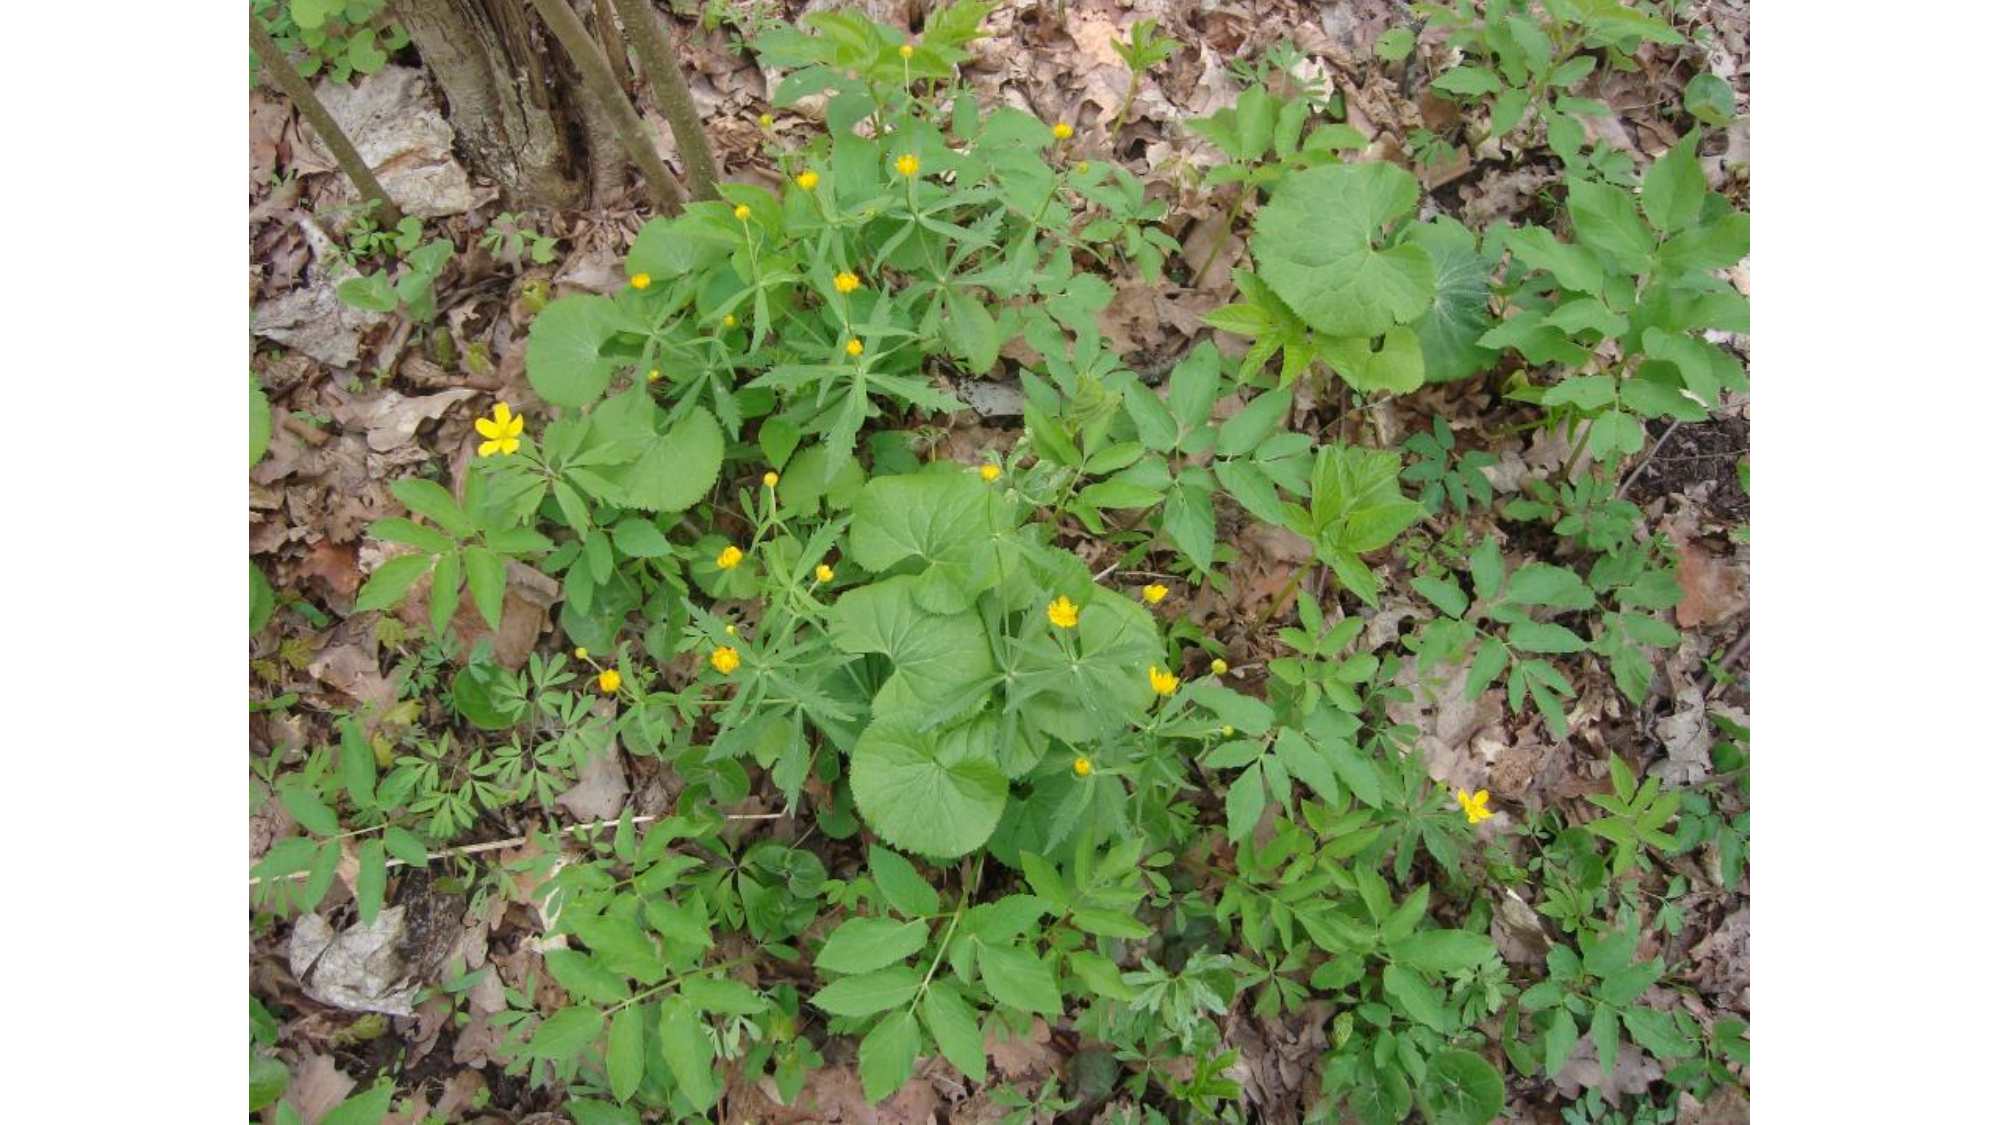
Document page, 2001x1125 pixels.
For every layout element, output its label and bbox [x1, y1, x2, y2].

picture [249, 0, 1750, 1125]
